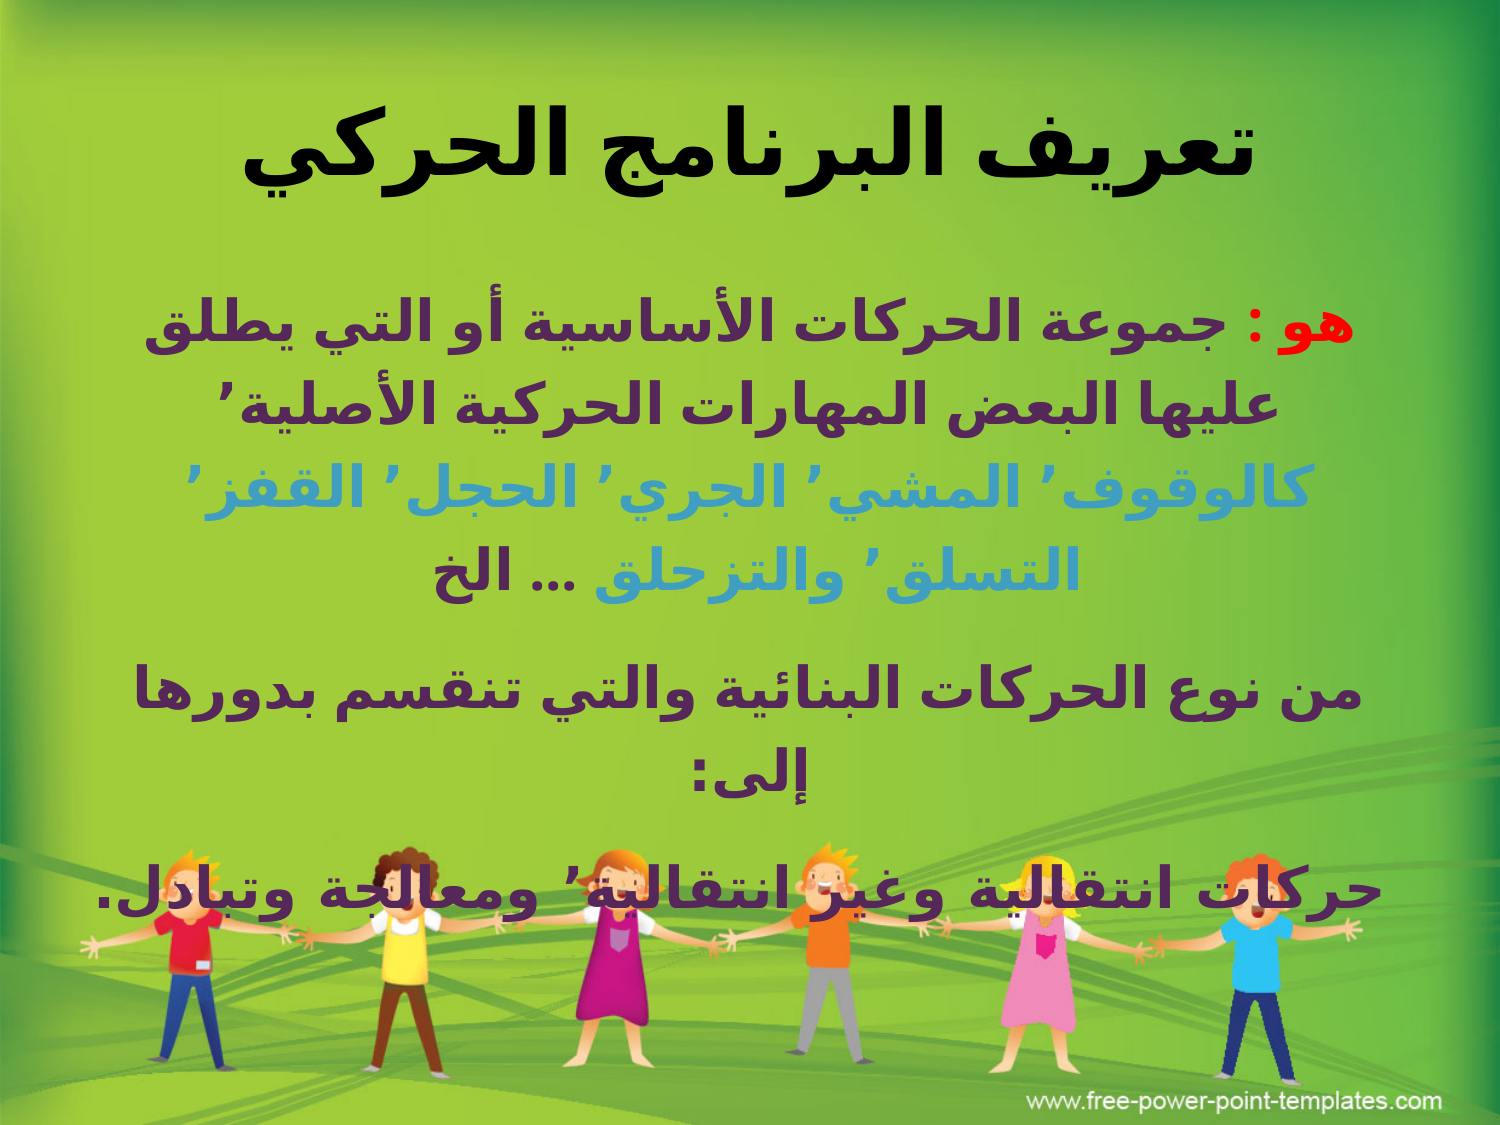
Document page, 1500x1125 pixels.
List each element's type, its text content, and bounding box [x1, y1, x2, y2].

list هو : جموعة الحركات الأساسية أو التي يطلق عليها البعض المهارات الحركية الأصلية٬ كالوقوف٬ المشي٬ الجري٬ الحجل٬ القفز٬ التسلق٬ والتزحلق ... الخ من نوع الحركات البنائية والتي تنقسم بدورها إلى: حركات انتقالية وغير انتقالية٬ ومعالجة وتبادل. [75, 262, 1425, 1005]
title تعريف البرنامج الحركي [75, 45, 1425, 233]
picture [0, 0, 1500, 1125]
